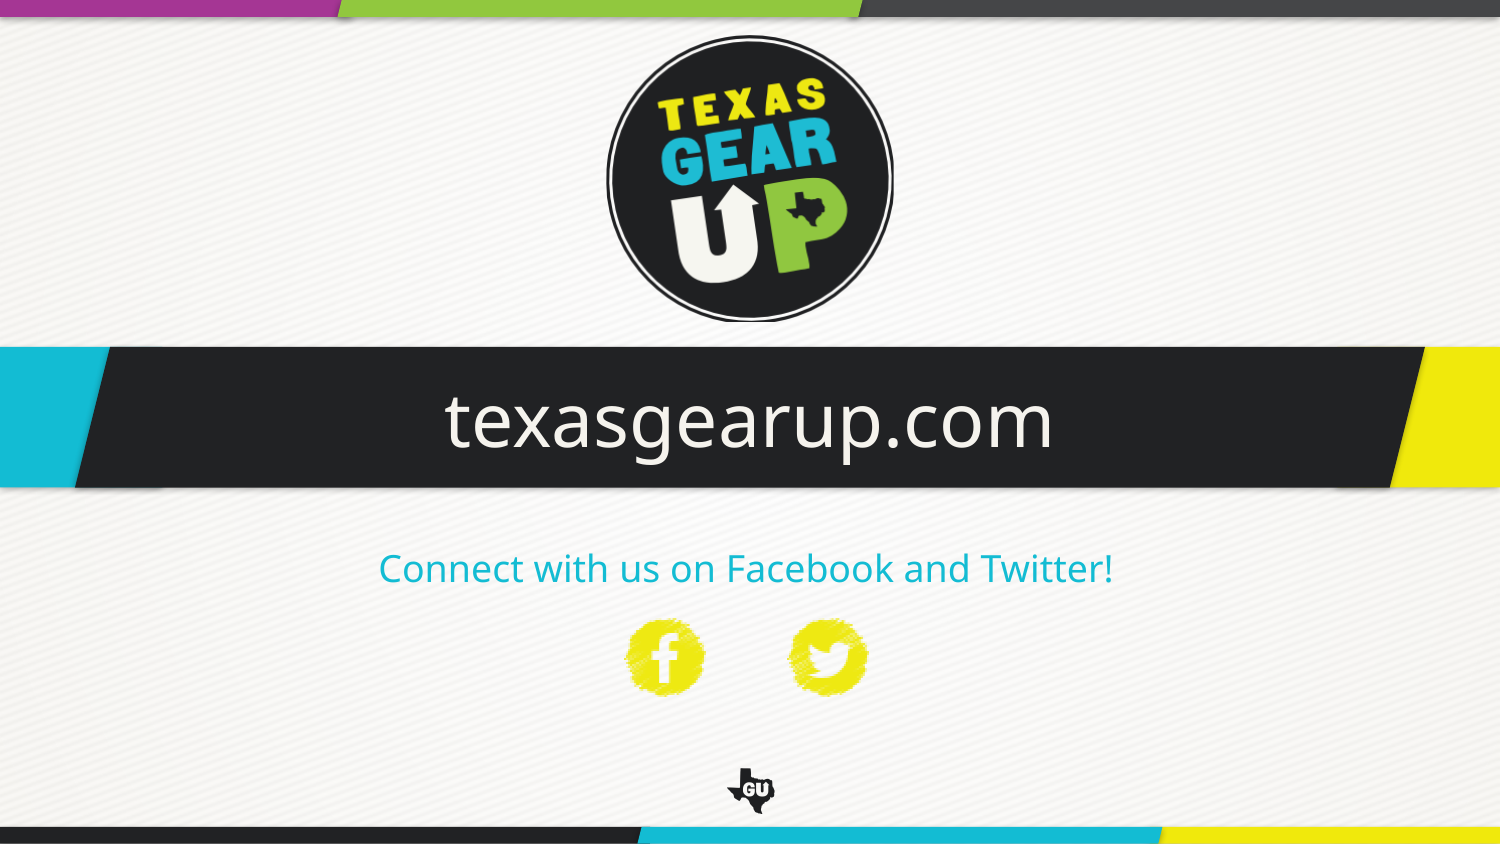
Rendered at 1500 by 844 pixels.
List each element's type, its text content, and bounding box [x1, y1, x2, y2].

text_box Connect with us on Facebook and Twitter! [363, 537, 1130, 597]
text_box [624, 617, 869, 698]
text_box texasgearup.com [125, 346, 1375, 488]
